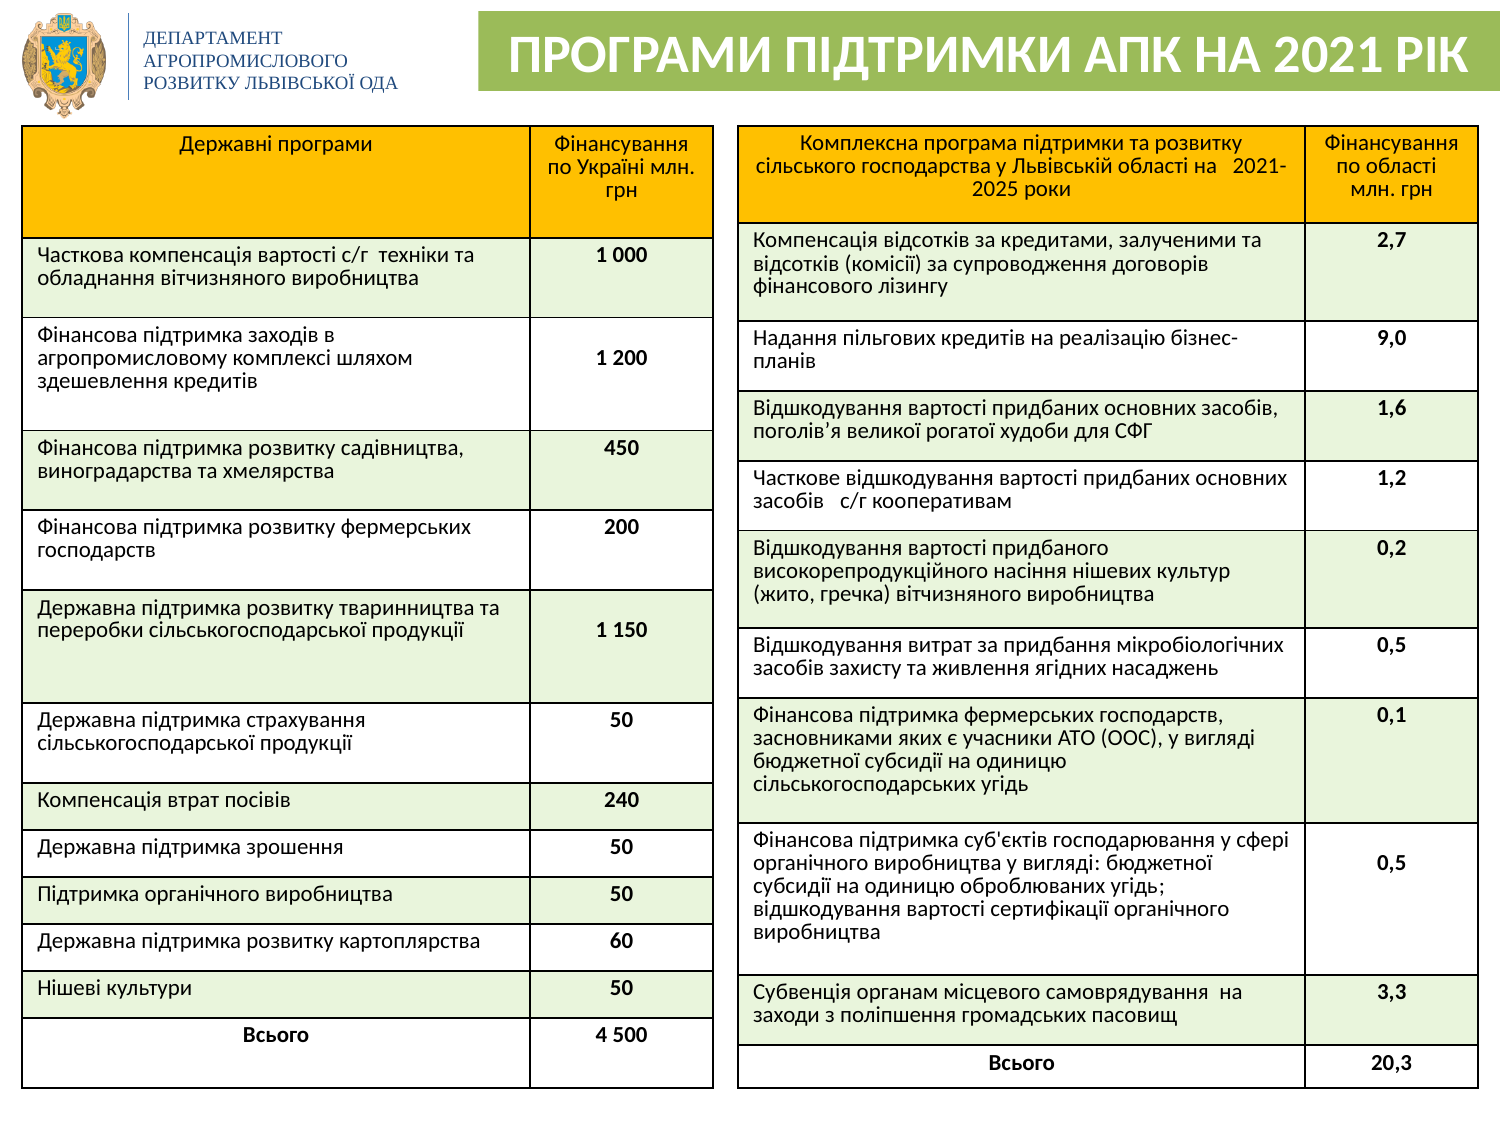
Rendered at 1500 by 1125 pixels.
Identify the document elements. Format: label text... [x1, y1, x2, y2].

table_cell Компенсація відсотків за кредитами, залученими та відсотків (комісії) за супроводження договорів фінансового лізингу [739, 224, 1304, 320]
table_cell Компенсація втрат посівів [23, 784, 529, 829]
table_cell 50 [531, 878, 712, 923]
table_cell Часткове відшкодування вартості придбаних основних засобів с/г кооперативам [739, 462, 1304, 530]
table_cell 3,3 [1306, 976, 1477, 1044]
table_cell 4 500 [531, 1019, 712, 1087]
table_header Державні програми [23, 128, 529, 237]
table_cell Відшкодування витрат за придбання мікробіологічних засобів захисту та живлення ягідних насаджень [739, 629, 1304, 697]
table_cell Фінансова підтримка розвитку фермерських господарств [23, 511, 529, 589]
table_cell Державна підтримка страхування сільськогосподарської продукції [23, 704, 529, 782]
table_cell 0,5 [1306, 629, 1477, 697]
table_cell 1 150 [531, 591, 712, 702]
table_cell Фінансова підтримка фермерських господарств, засновниками яких є учасники АТО (ООС), у вигляді бюджетної субсидії на одиницю сільськогосподарських угідь [739, 699, 1304, 822]
table_cell Державна підтримка розвитку тваринництва та переробки сільськогосподарської продукції [23, 591, 529, 702]
table_cell 200 [531, 511, 712, 589]
table_cell Державна підтримка зрошення [23, 831, 529, 876]
text_box ПРОГРАМИ ПІДТРИМКИ АПК НА 2021 РІК [1068, 11, 1500, 91]
table_cell 50 [531, 704, 712, 782]
table_cell 1,2 [1306, 462, 1477, 530]
table_cell Надання пільгових кредитів на реалізацію бізнес-планів [739, 322, 1304, 390]
table_cell 450 [531, 431, 712, 509]
table_cell Нішеві культури [23, 972, 529, 1017]
table_cell 9,0 [1306, 322, 1477, 390]
table_cell 1,6 [1306, 392, 1477, 460]
table_cell 50 [531, 831, 712, 876]
table_cell Фінансова підтримка суб'єктів господарювання у сфері органічного виробництва у вигляді: бюджетної субсидії на одиницю оброблюваних угідь; відшкодування вартості сертифікації органічного виробництва [739, 824, 1304, 974]
table_cell Державна підтримка розвитку картоплярства [23, 925, 529, 970]
table_cell 0,5 [1306, 824, 1477, 974]
table_cell 20,3 [1306, 1046, 1477, 1087]
table_cell Відшкодування вартості придбаних основних засобів, поголів’я великої рогатої худоби для СФГ [739, 392, 1304, 460]
table_cell 240 [531, 784, 712, 829]
table_cell 0,2 [1306, 531, 1477, 627]
table_cell Фінансова підтримка заходів в агропромисловому комплексі шляхом здешевлення кредитів [23, 318, 529, 430]
table_cell Субвенція органам місцевого самоврядування на заходи з поліпшення громадських пасовищ [739, 976, 1304, 1044]
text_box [21, 12, 1070, 120]
table_cell 1 000 [531, 239, 712, 317]
table_header Фінансування по Україні млн. грн [531, 128, 712, 237]
table_header Фінансування по області млн. грн [1306, 127, 1477, 222]
table_cell 2,7 [1306, 224, 1477, 320]
table_cell Всього [23, 1019, 529, 1087]
table_cell Всього [739, 1046, 1304, 1087]
table_cell Часткова компенсація вартості с/г техніки та обладнання вітчизняного виробництва [23, 239, 529, 317]
table_cell 50 [531, 972, 712, 1017]
table_cell 1 200 [531, 318, 712, 430]
table_cell Фінансова підтримка розвитку садівництва, виноградарства та хмелярства [23, 431, 529, 509]
table_cell Відшкодування вартості придбаного високорепродукційного насіння нішевих культур (жито, гречка) вітчизняного виробництва [739, 531, 1304, 627]
table_cell 60 [531, 925, 712, 970]
table_cell Підтримка органічного виробництва [23, 878, 529, 923]
table_cell 0,1 [1306, 699, 1477, 822]
table_header Комплексна програма підтримки та розвитку сільського господарства у Львівській області на 2021-2025 роки [739, 127, 1304, 222]
